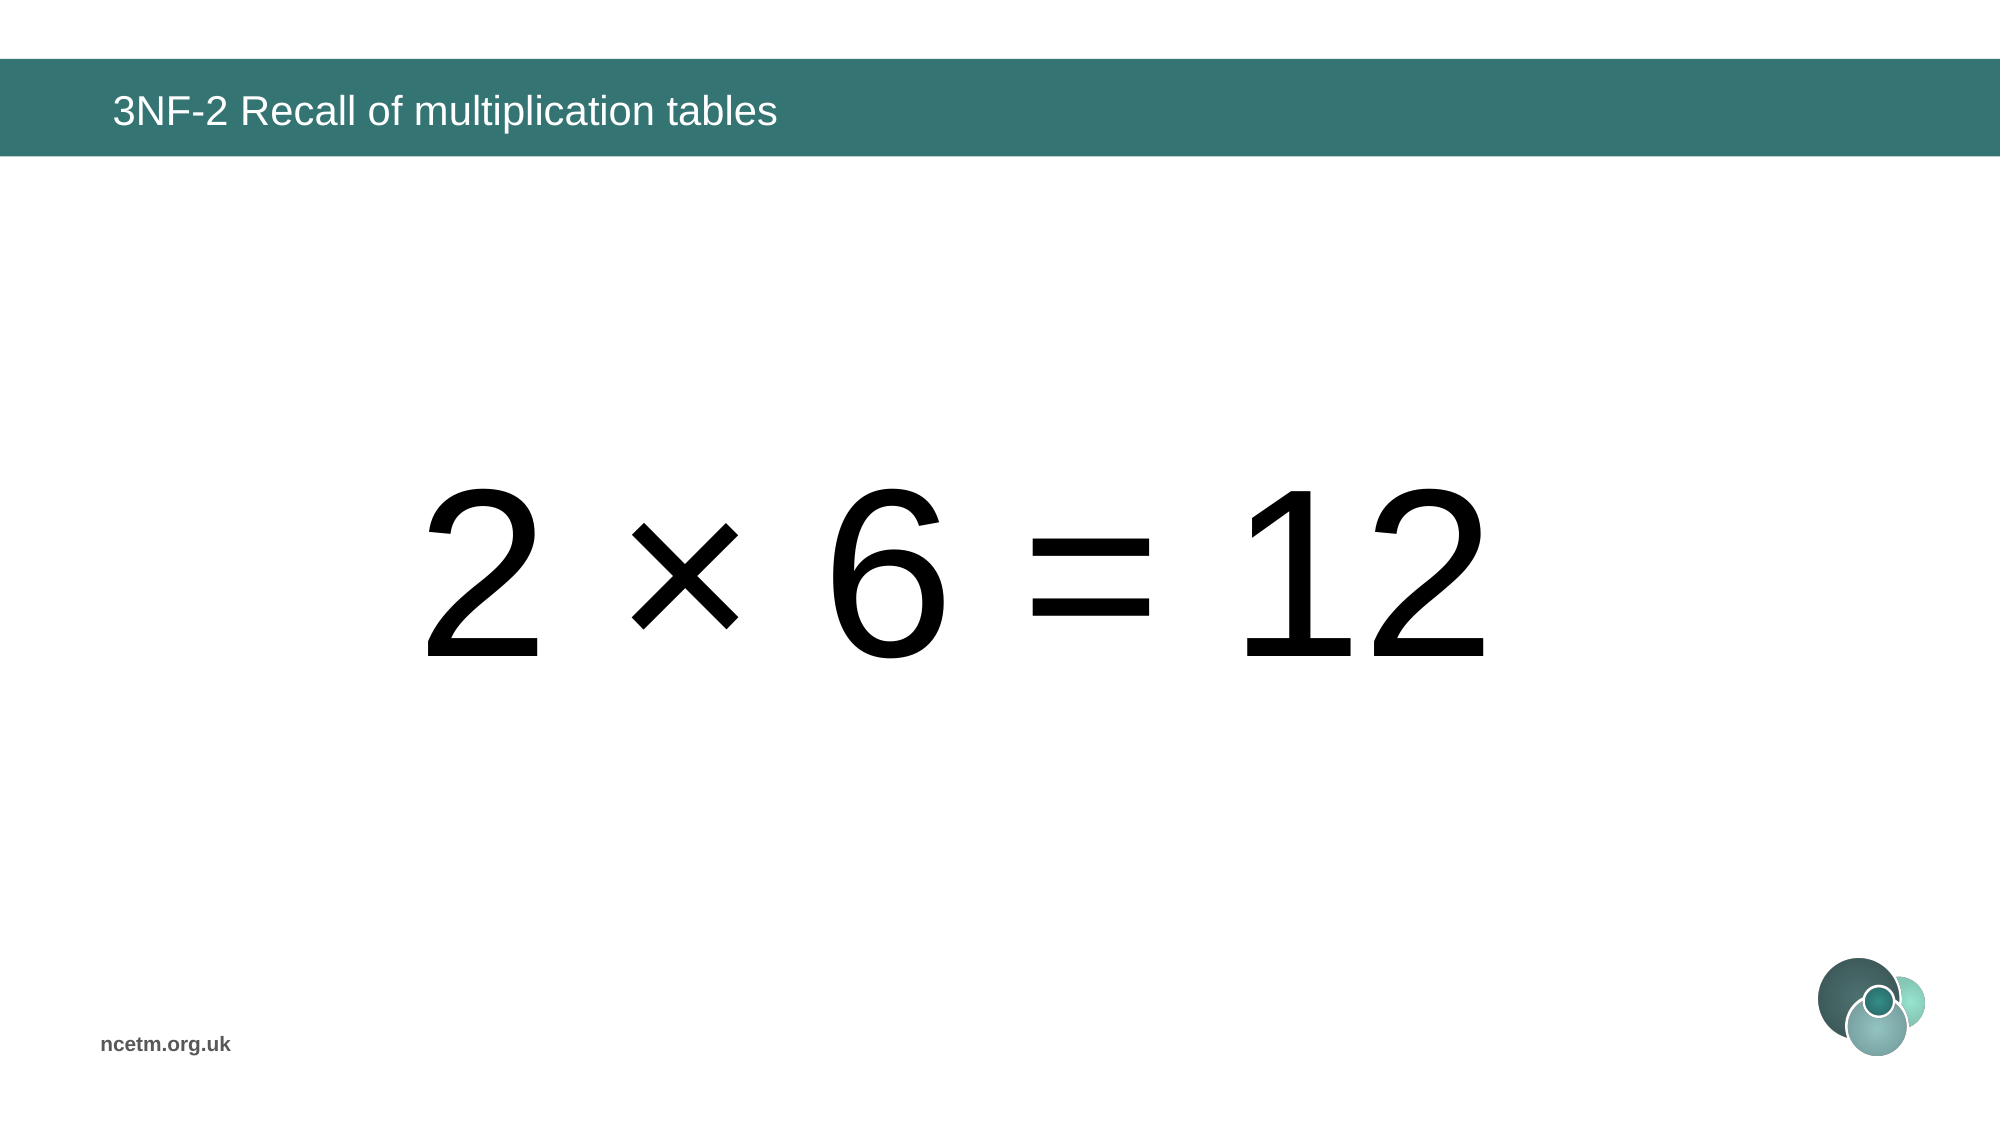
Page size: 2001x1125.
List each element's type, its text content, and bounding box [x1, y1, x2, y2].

title 3NF-2 Recall of multiplication tables [97, 76, 1945, 147]
text_box 12 [1214, 409, 1511, 712]
text_box 2 × 6 = [401, 409, 1214, 712]
picture [1818, 958, 1925, 1056]
